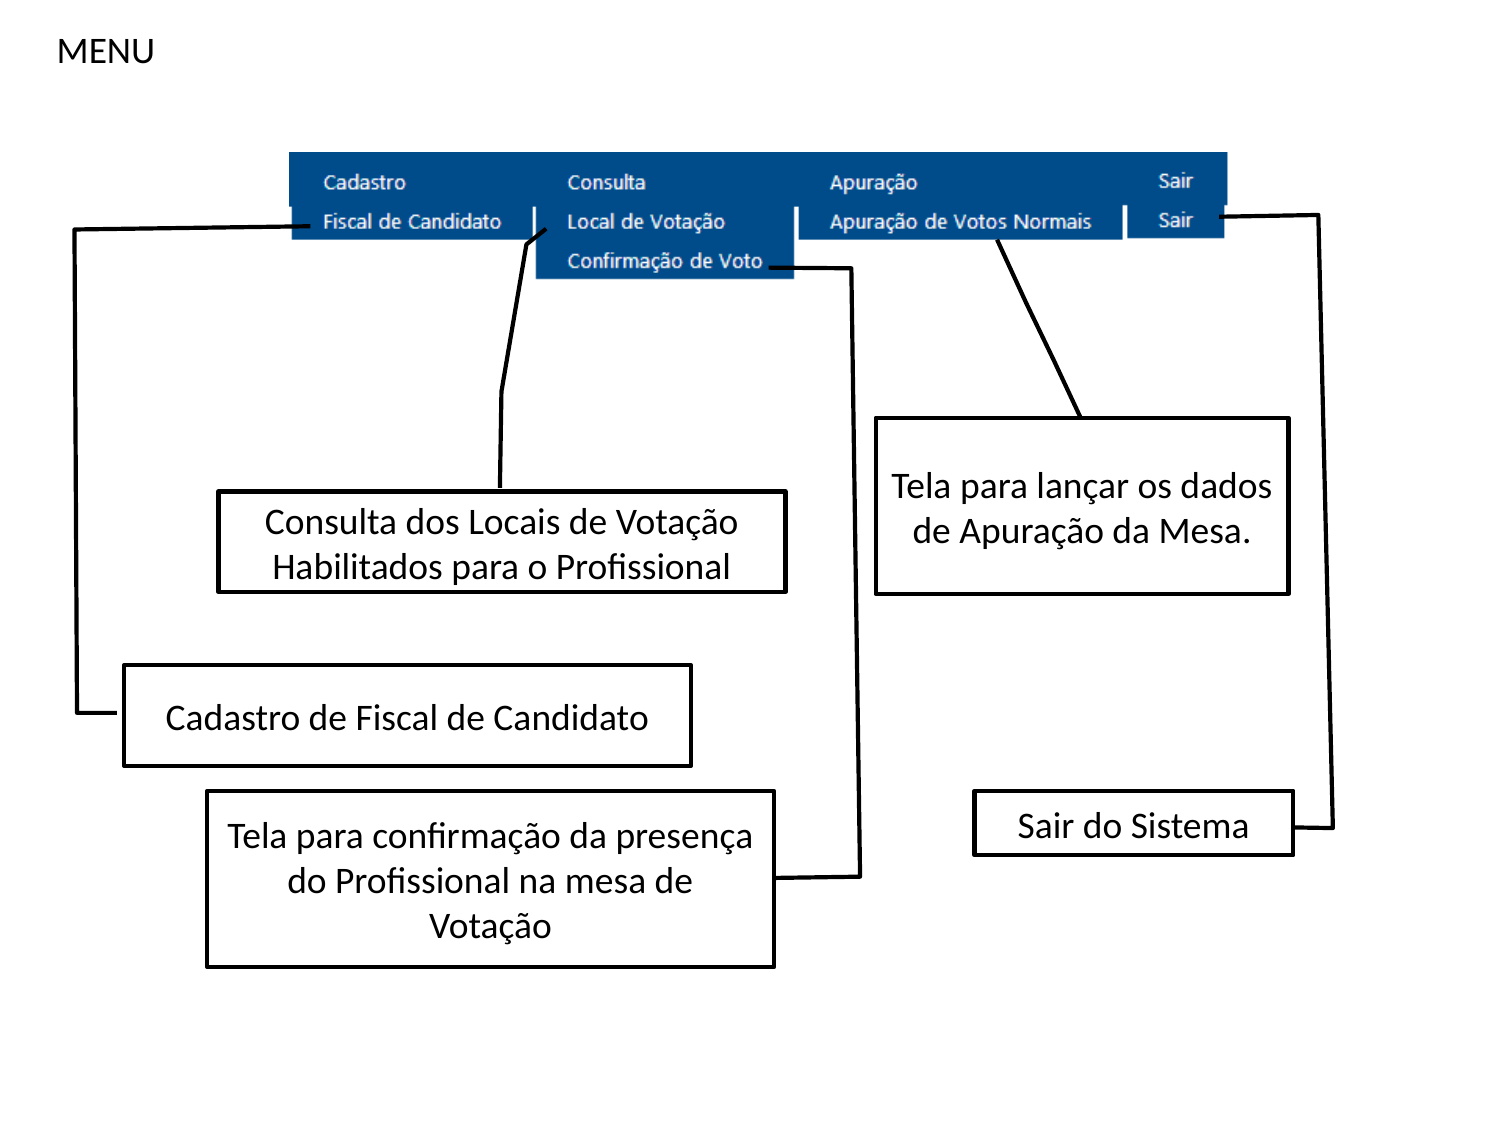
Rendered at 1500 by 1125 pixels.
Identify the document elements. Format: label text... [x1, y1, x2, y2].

text_box Tela para lançar os dados de Apuração da Mesa. [874, 316, 1291, 596]
text_box Cadastro de Fiscal de Candidato [72, 224, 284, 715]
text_box Sair do Sistema [972, 212, 1335, 857]
text_box Cadastro de Fiscal de Candidato [122, 663, 693, 768]
text_box Consulta dos Locais de Votação Habilitados para o Profissional [216, 489, 788, 594]
text_box Consulta dos Locais de Votação Habilitados para o Profissional [497, 316, 517, 488]
text_box MENU [41, 18, 171, 79]
text_box Tela para confirmação da presença do Profissional na mesa de Votação [205, 316, 863, 969]
picture [289, 152, 1259, 307]
